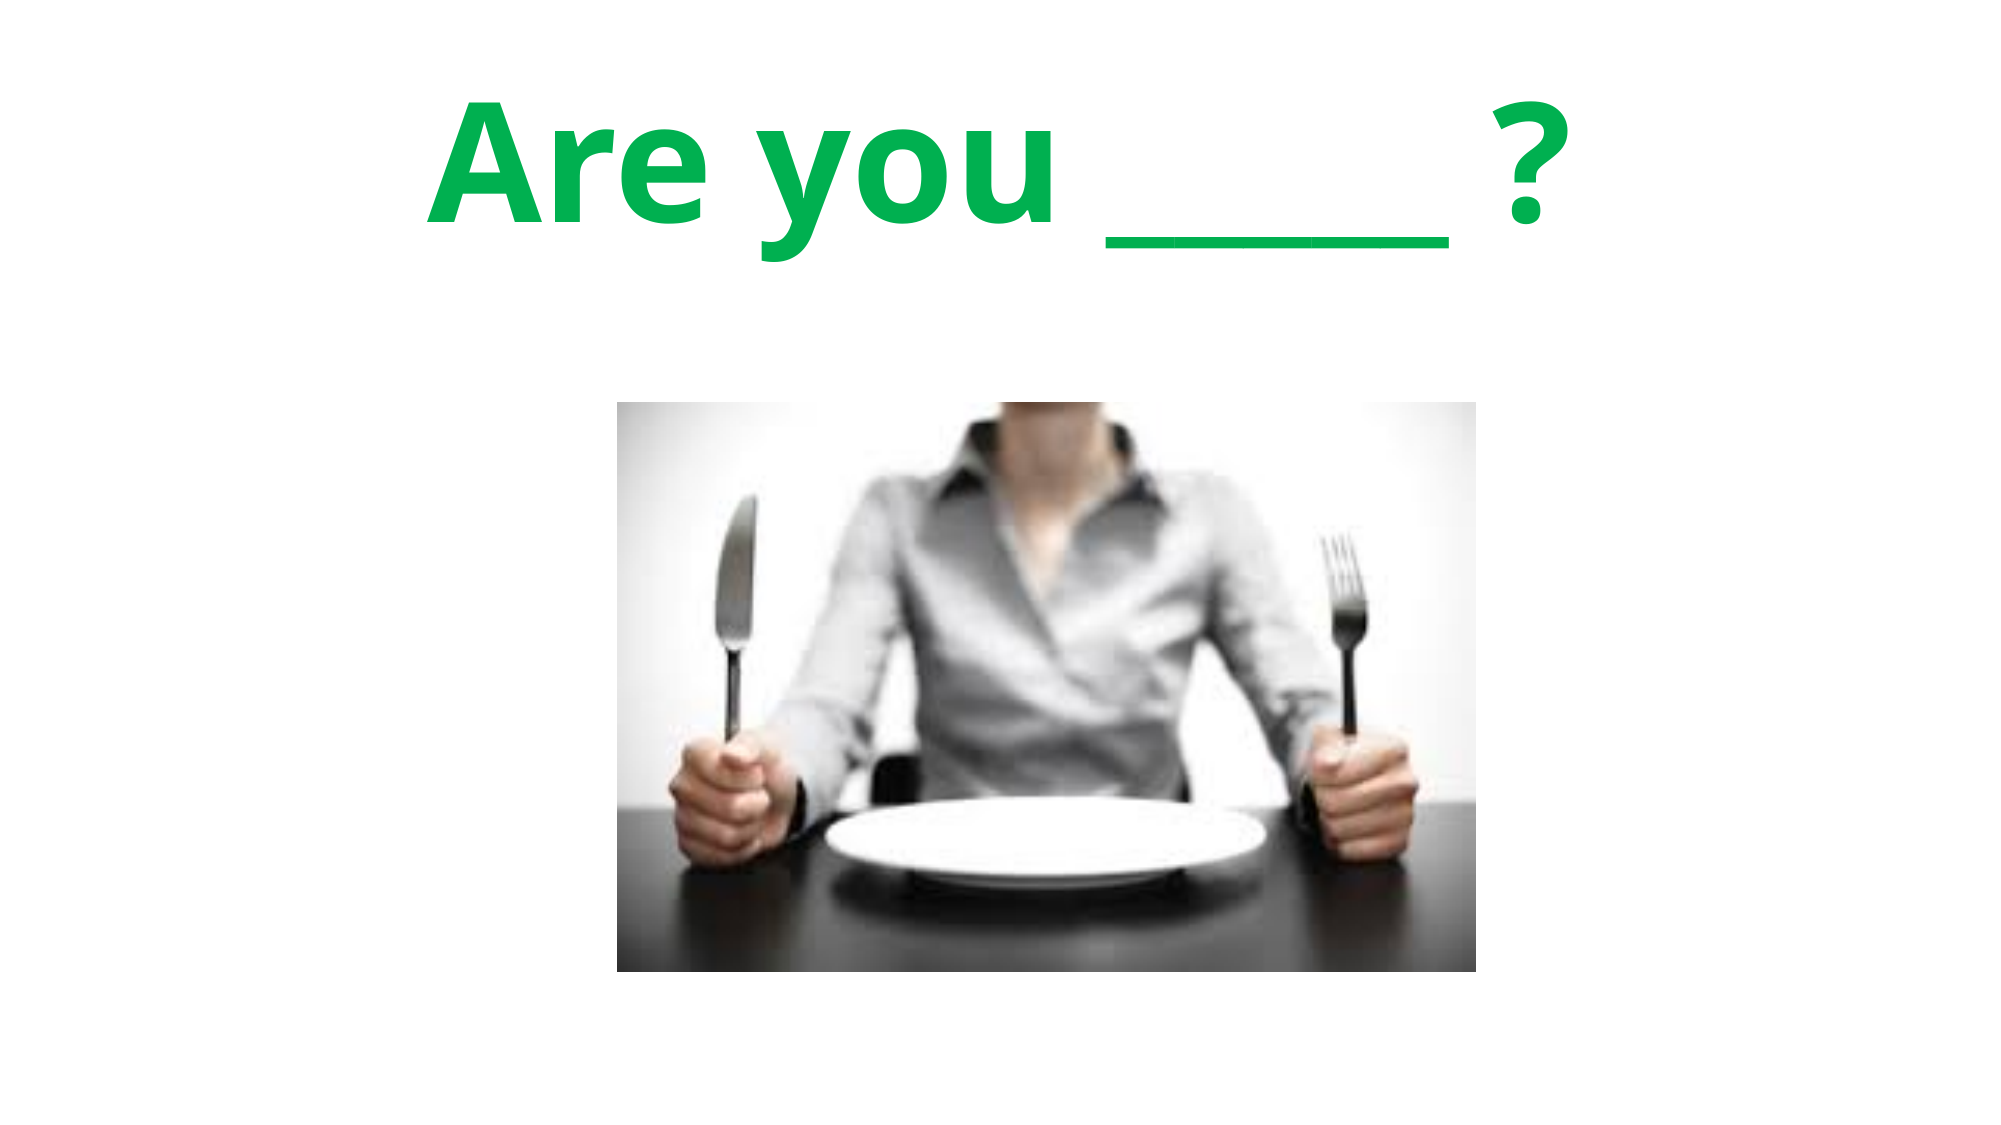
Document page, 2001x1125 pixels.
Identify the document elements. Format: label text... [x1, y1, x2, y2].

title Are you _____ ? [137, 59, 1863, 278]
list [617, 402, 1476, 972]
